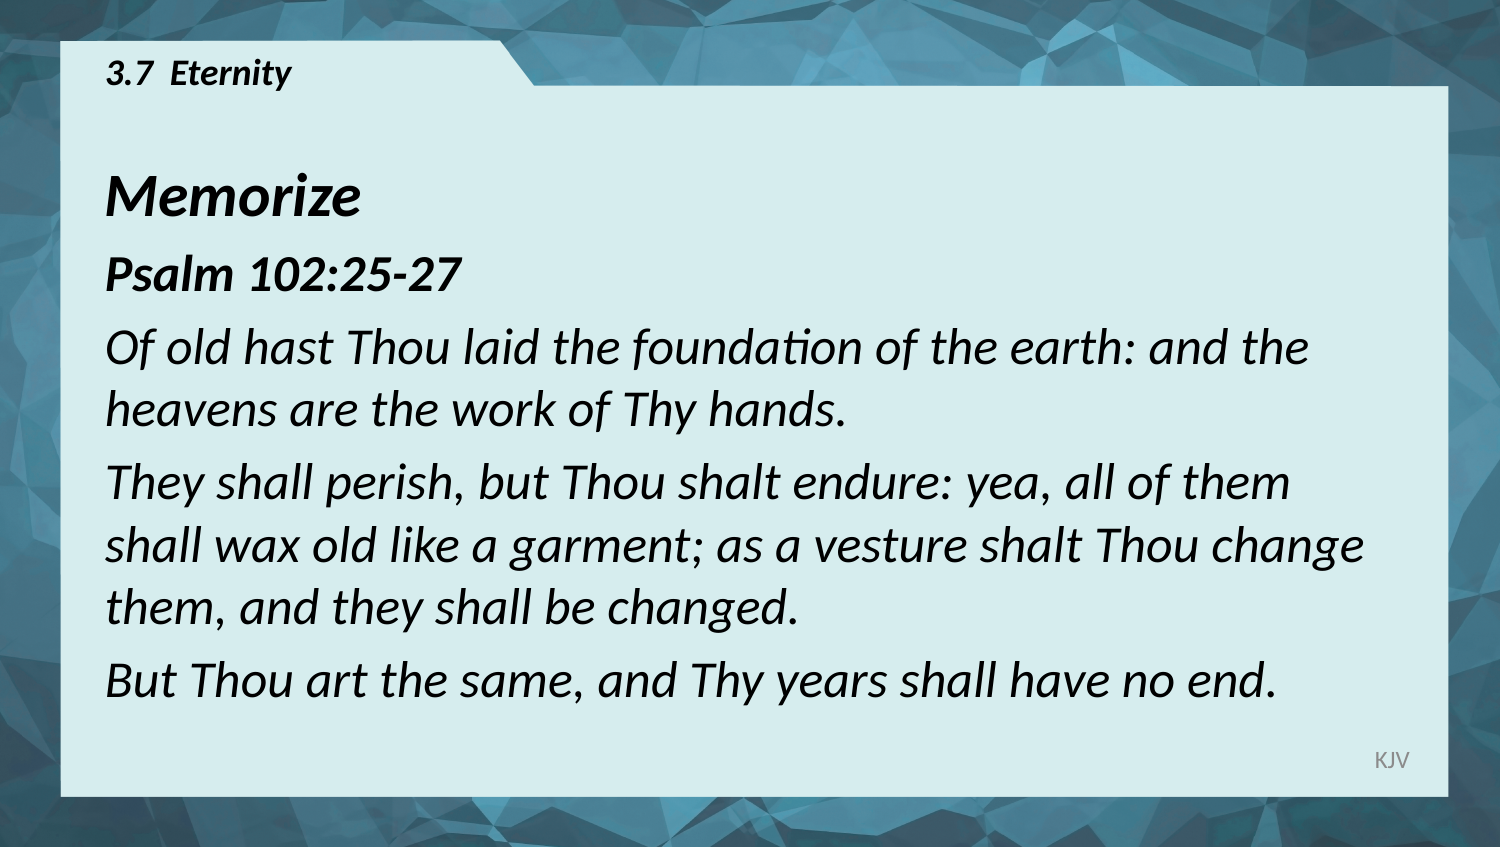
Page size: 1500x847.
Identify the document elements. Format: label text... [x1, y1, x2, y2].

footer KJV [950, 736, 1425, 782]
list Memorize Psalm 102:25-27 Of old hast Thou laid the foundation of the earth: and the heavens are the work of Thy hands. They shall perish, but Thou shalt endure: yea, all of them shall wax old like a garment; as a vesture shalt Thou change them, and they shall be changed. But Thou art the same, and Thy years shall have no end. [89, 141, 1403, 722]
picture [0, 0, 1500, 847]
title 3.7 Eternity [89, 33, 1420, 108]
